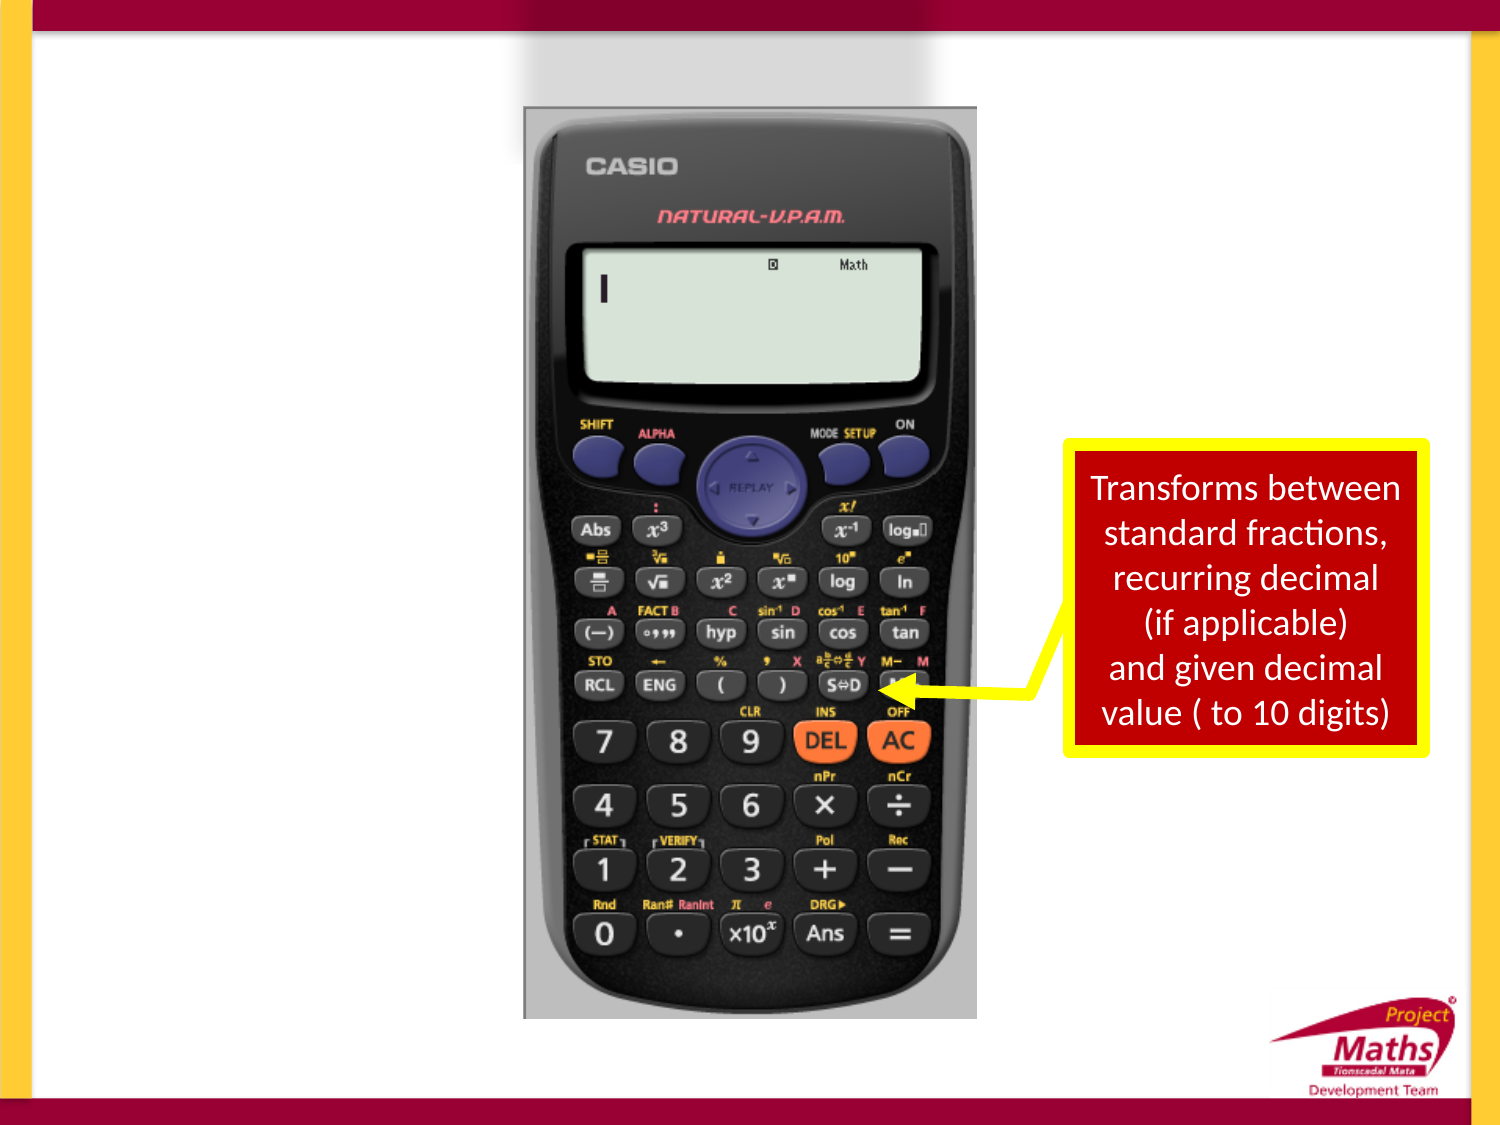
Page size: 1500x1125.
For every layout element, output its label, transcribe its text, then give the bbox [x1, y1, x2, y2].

text_box Transforms between standard fractions, recurring decimal (if applicable) and given decimal value ( to 10 digits) [877, 442, 1425, 754]
picture [523, 106, 977, 1019]
picture [1269, 987, 1466, 1098]
